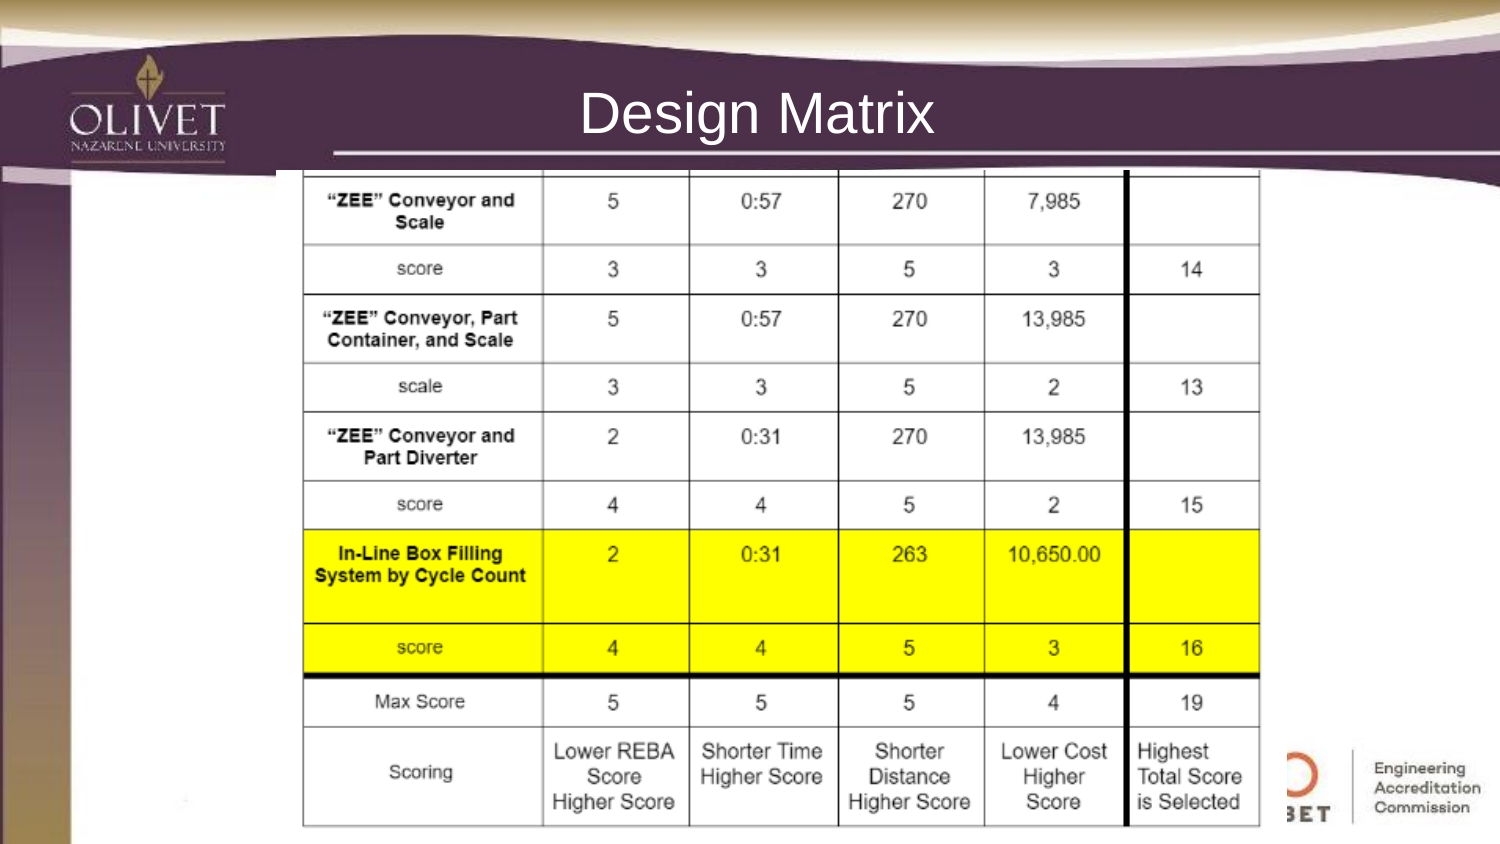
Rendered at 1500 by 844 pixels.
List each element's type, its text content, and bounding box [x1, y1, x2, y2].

picture [0, 0, 1500, 844]
title Design Matrix [51, 60, 1449, 155]
